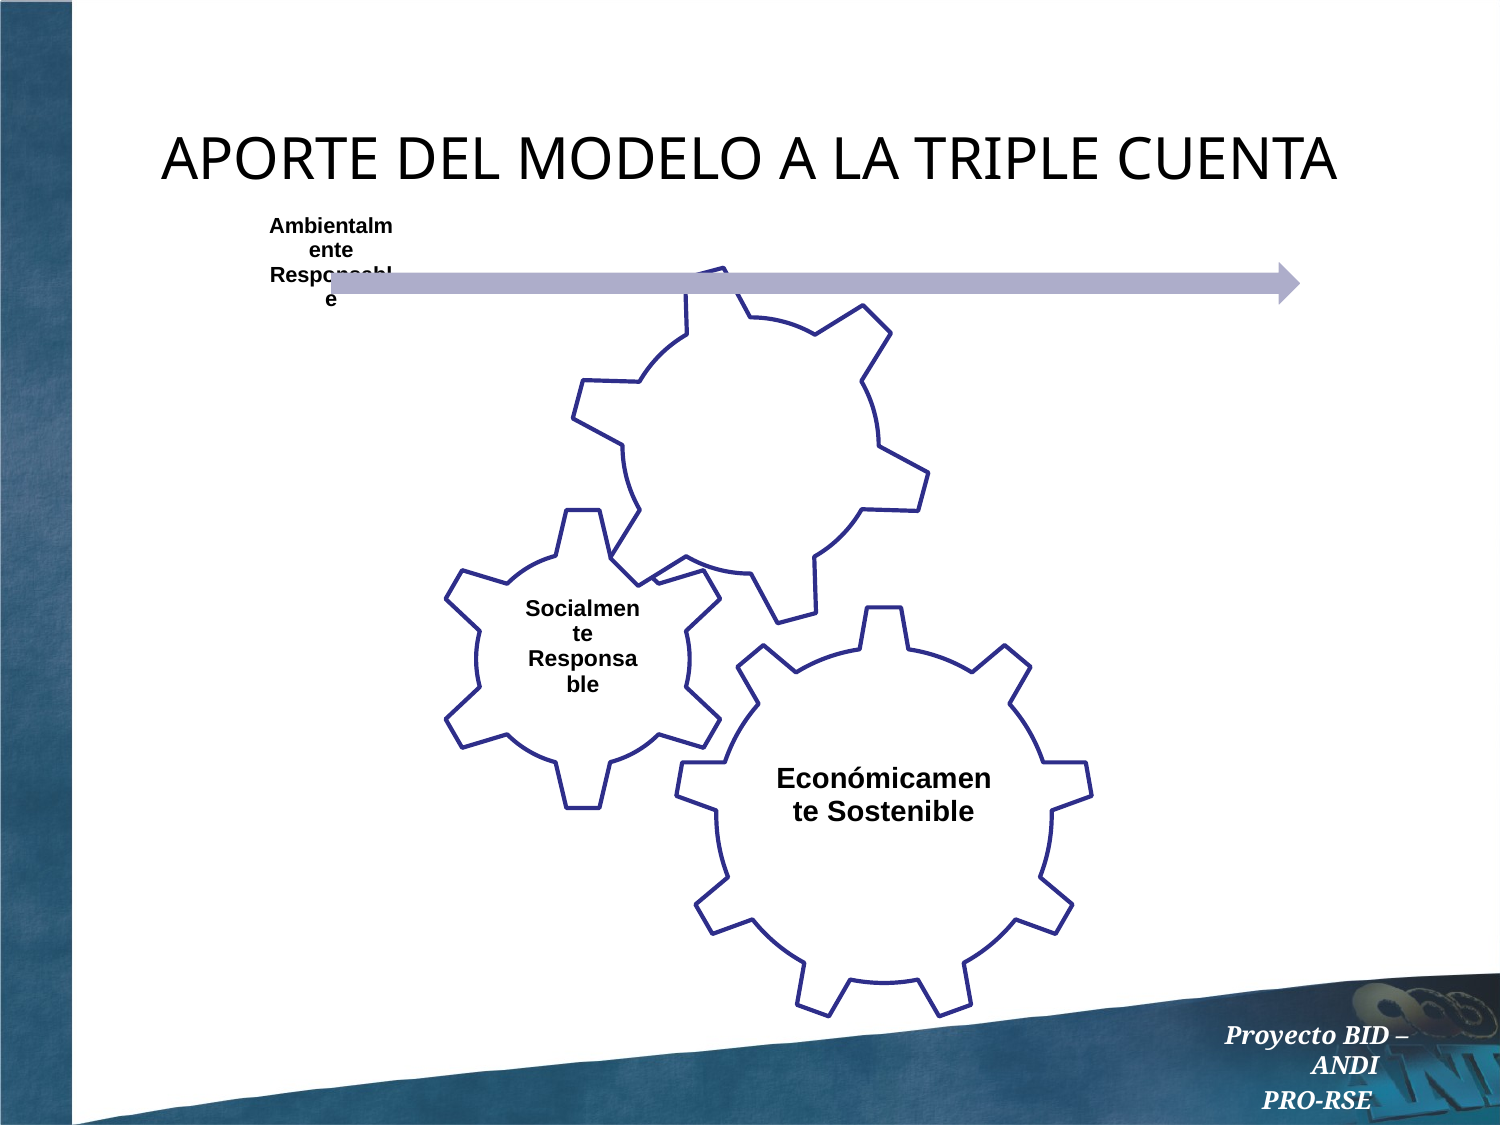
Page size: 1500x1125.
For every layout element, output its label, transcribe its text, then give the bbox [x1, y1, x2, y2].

text_box Proyecto BID – ANDI PRO-RSE [1174, 1012, 1459, 1079]
text_box APORTE DEL MODELO A LA TRIPLE CUENTA [74, 62, 1425, 250]
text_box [124, 262, 1301, 1026]
picture [0, 0, 1500, 1125]
